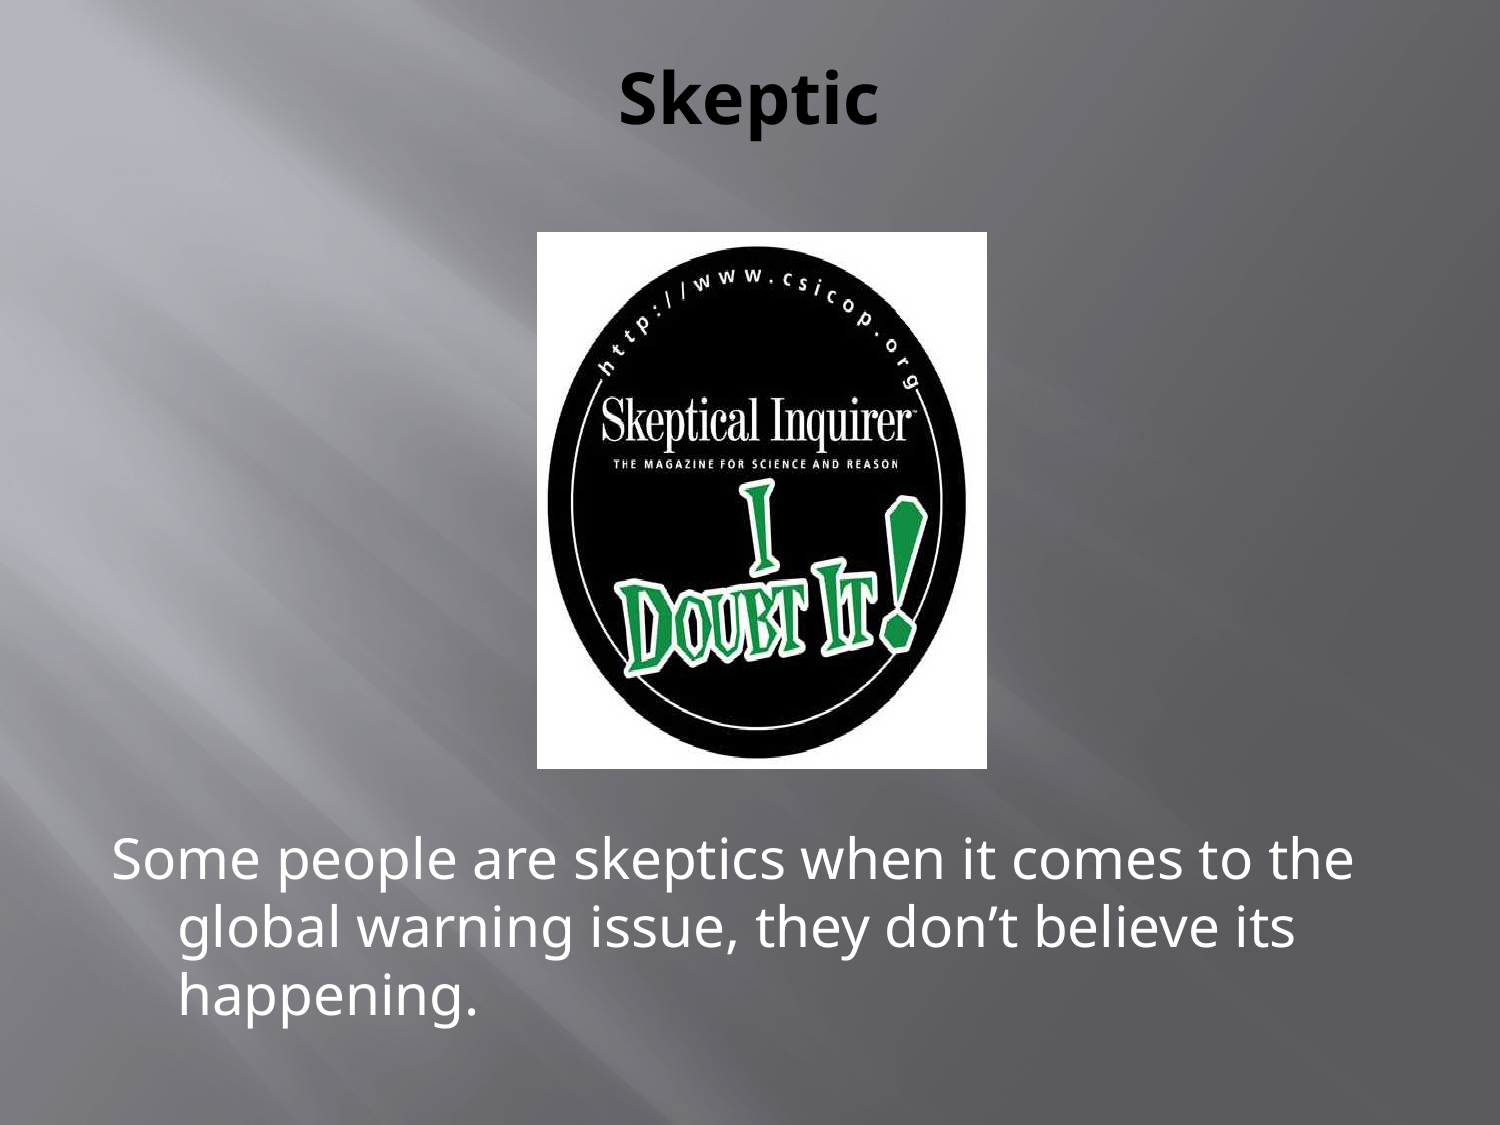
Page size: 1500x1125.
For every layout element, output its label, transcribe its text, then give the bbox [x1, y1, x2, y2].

picture [537, 232, 987, 770]
title Skeptic [75, 45, 1425, 233]
list Some people are skeptics when it comes to the global warning issue, they don’t believe its happening. [75, 262, 1425, 1035]
